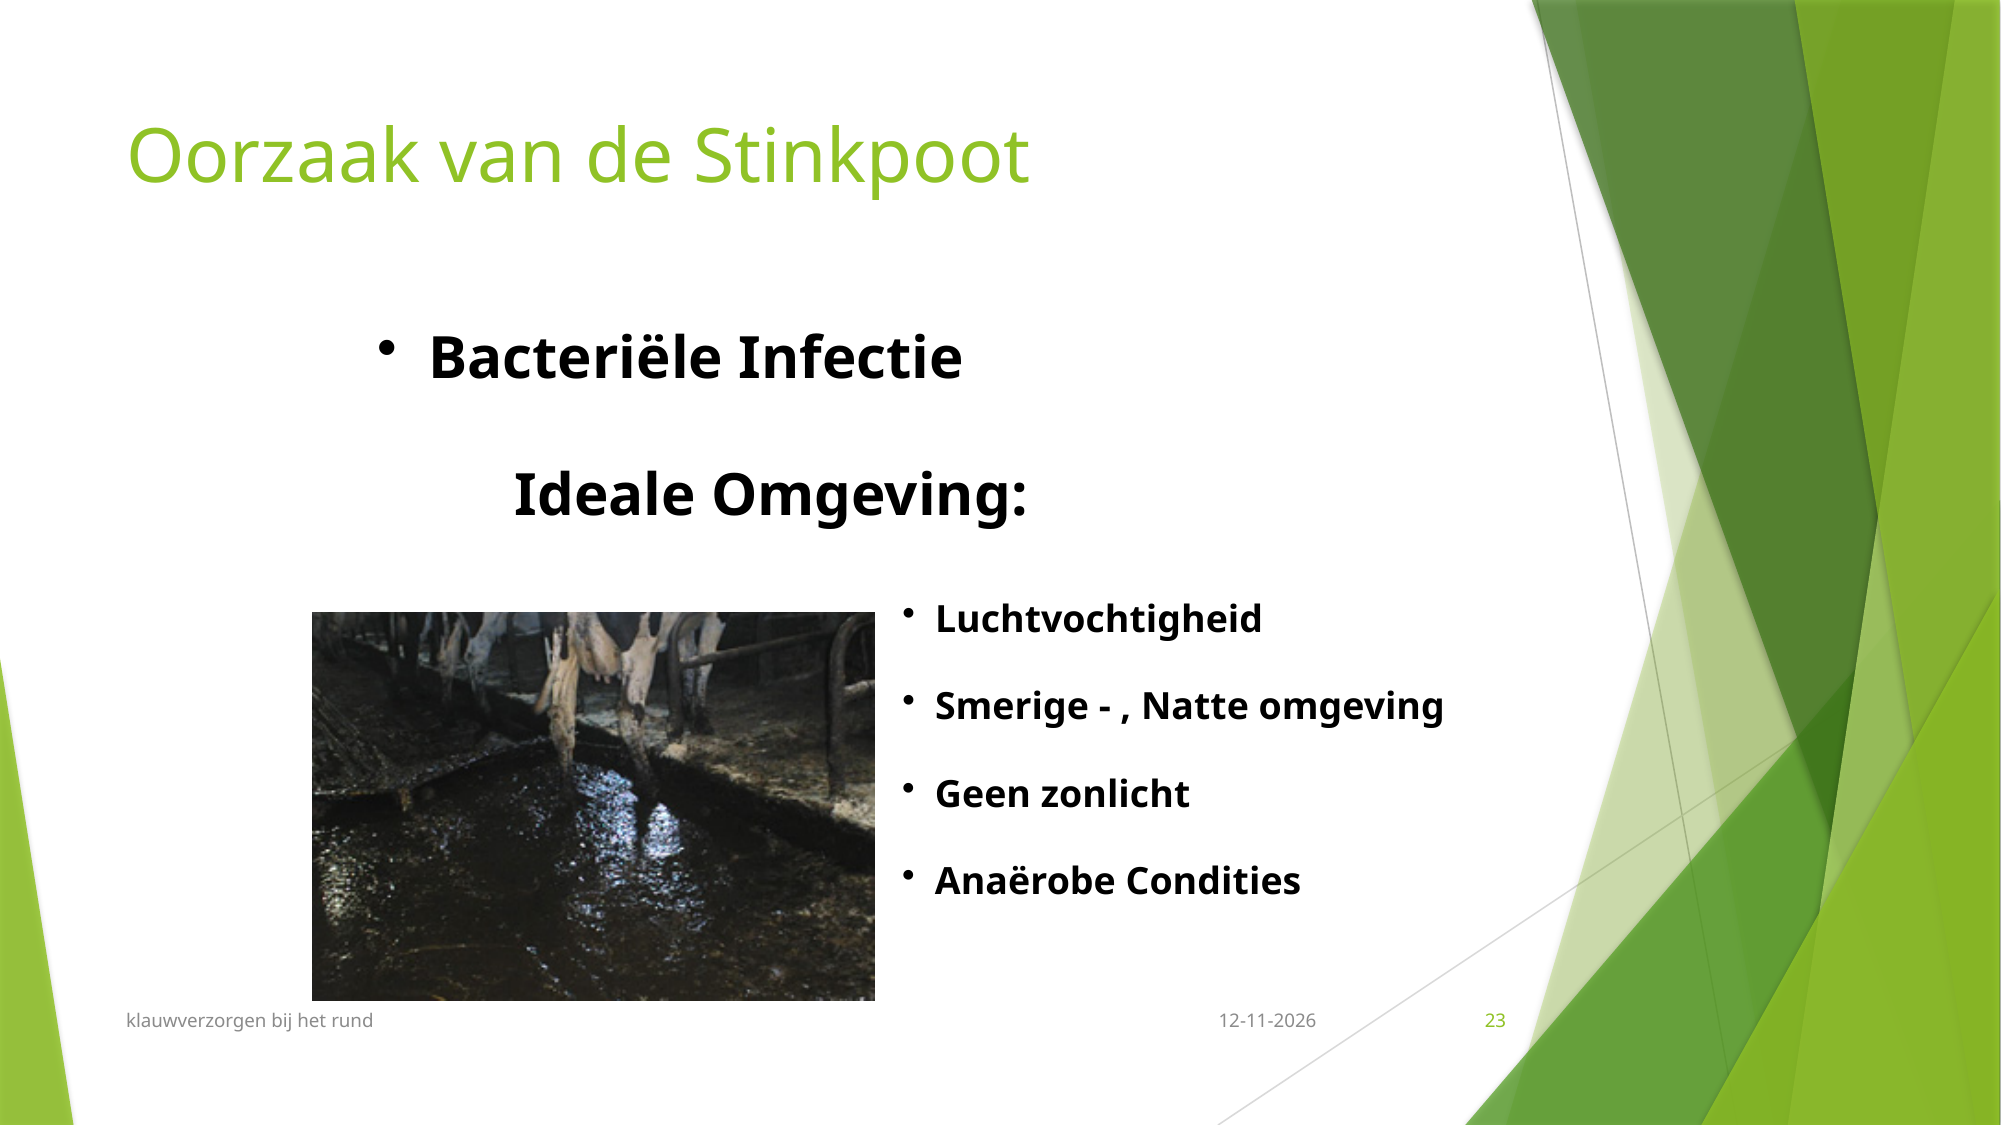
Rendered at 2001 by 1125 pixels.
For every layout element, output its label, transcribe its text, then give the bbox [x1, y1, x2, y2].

text_box Smerige - , Natte omgeving [887, 674, 1738, 735]
text_box Geen zonlicht [887, 762, 1713, 823]
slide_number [1181, 991, 1332, 1051]
slide_number 23 [1409, 991, 1522, 1051]
picture [311, 611, 876, 1001]
text_box Bacteriële Infectie [362, 312, 1028, 398]
text_box Ideale Omgeving: [500, 450, 1125, 535]
text_box Luchtvochtigheid [887, 587, 1688, 648]
footer klauwverzorgen bij het rund [111, 991, 1145, 1051]
title Oorzaak van de Stinkpoot [111, 99, 1522, 317]
text_box Anaërobe Condities [887, 849, 1775, 910]
